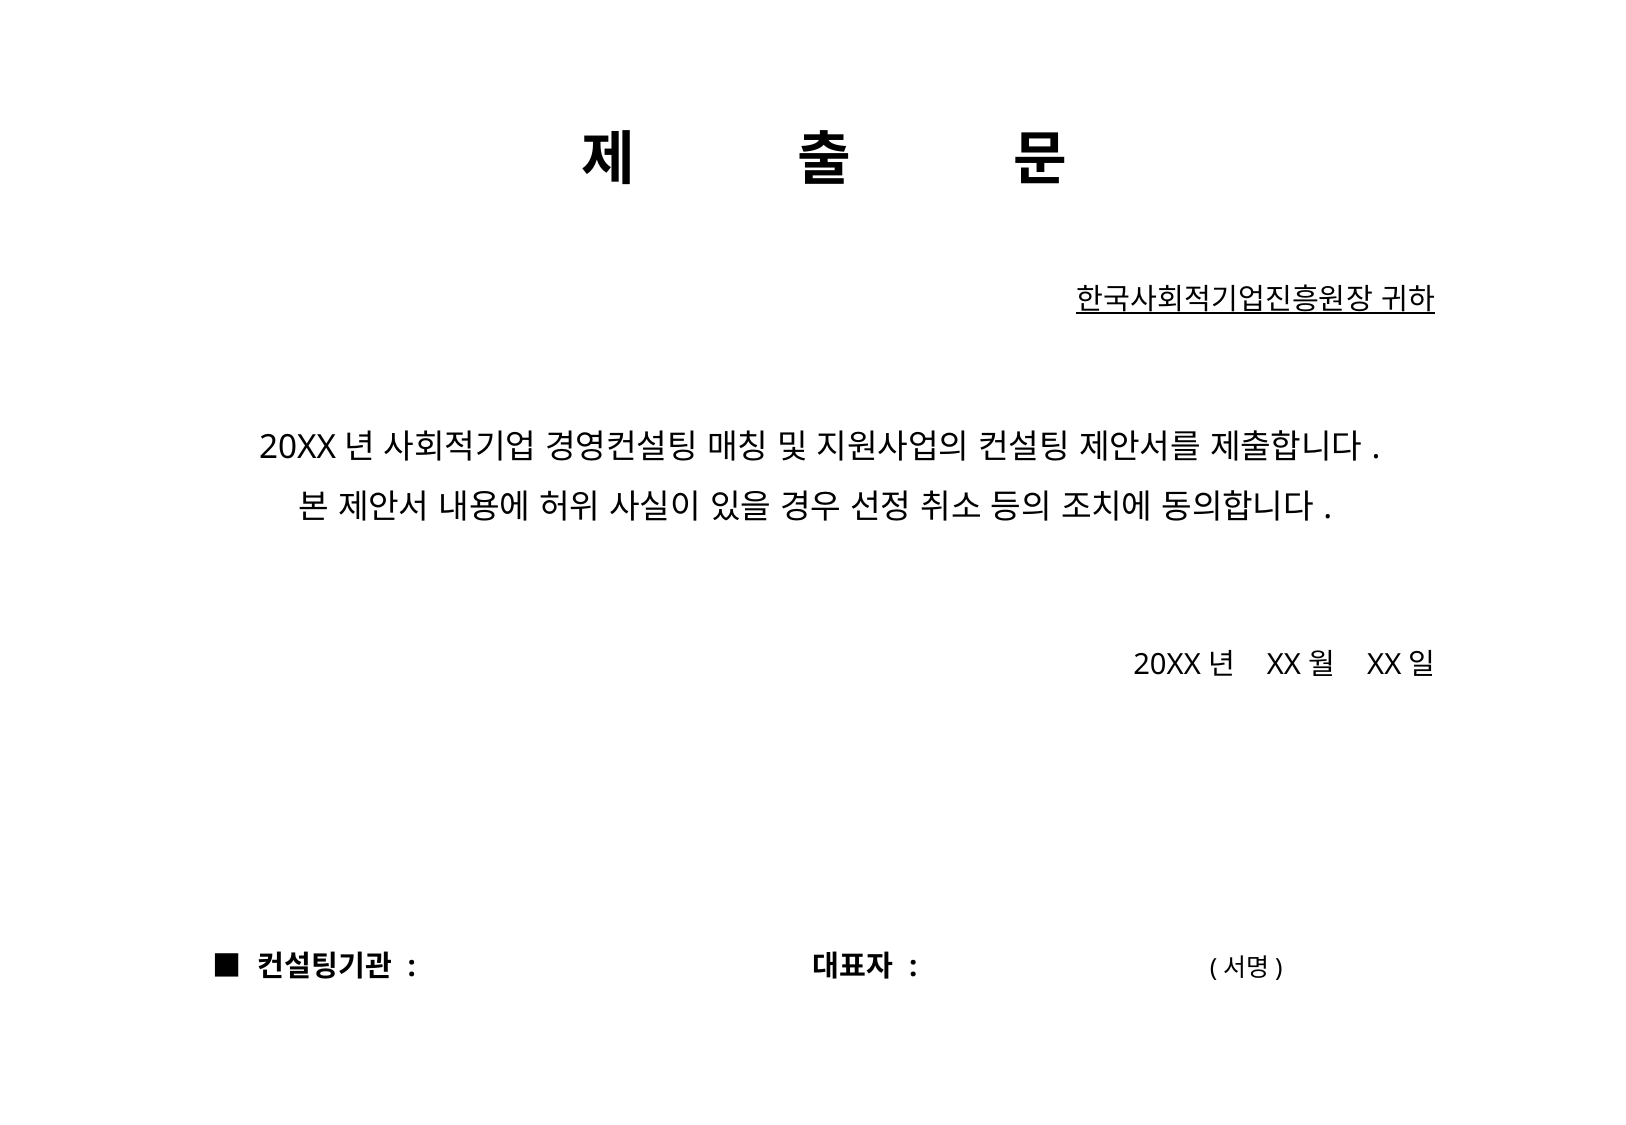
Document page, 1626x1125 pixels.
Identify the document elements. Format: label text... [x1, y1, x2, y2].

text_box 제 출 문 한국사회적기업진흥원장 귀하 20XX년 사회적기업 경영컨설팅 매칭 및 지원사업의 컨설팅 제안서를 제출합니다. 본 제안서 내용에 허위 사실이 있을 경우 선정 취소 등의 조치에 동의합니다. 20XX년 XX월 XX일 ■ 컨설팅기관 : 대표자 : (서명) [198, 113, 1451, 990]
